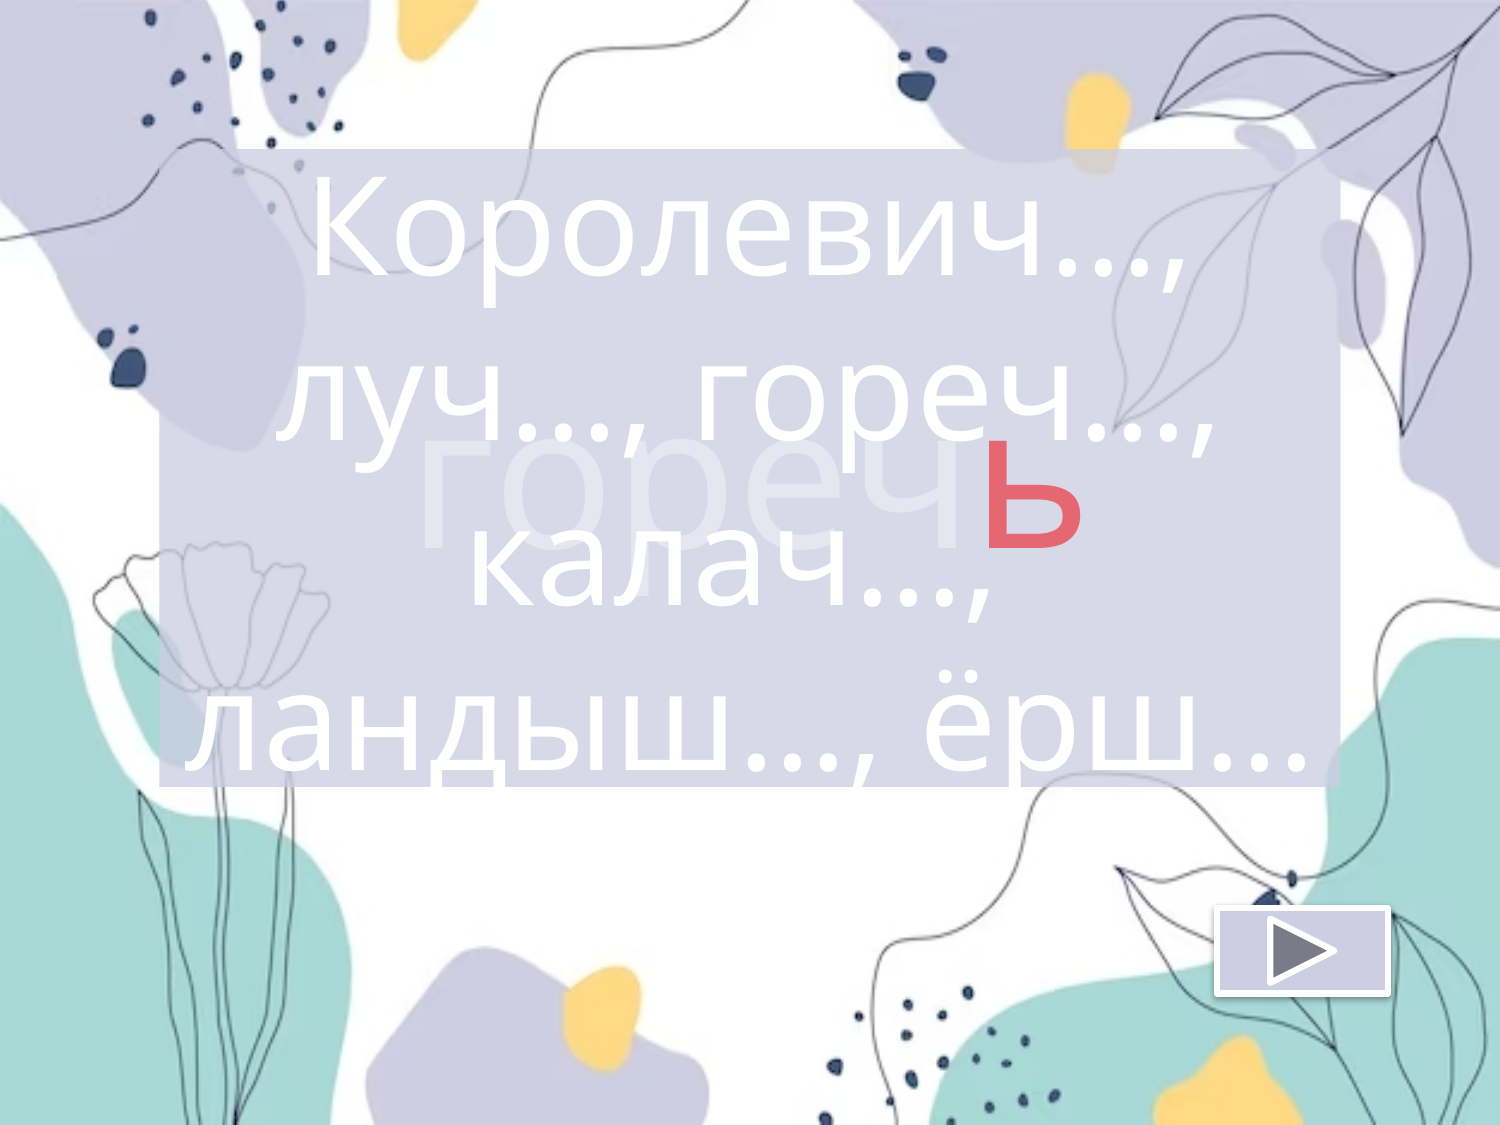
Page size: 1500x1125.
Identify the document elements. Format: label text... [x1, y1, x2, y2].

text_box [1214, 905, 1391, 997]
text_box [157, 171, 1260, 742]
picture [0, 0, 1500, 1125]
text_box Королевич…, луч…, гореч…, калач…, ландыш…, ёрш... [157, 147, 1343, 789]
